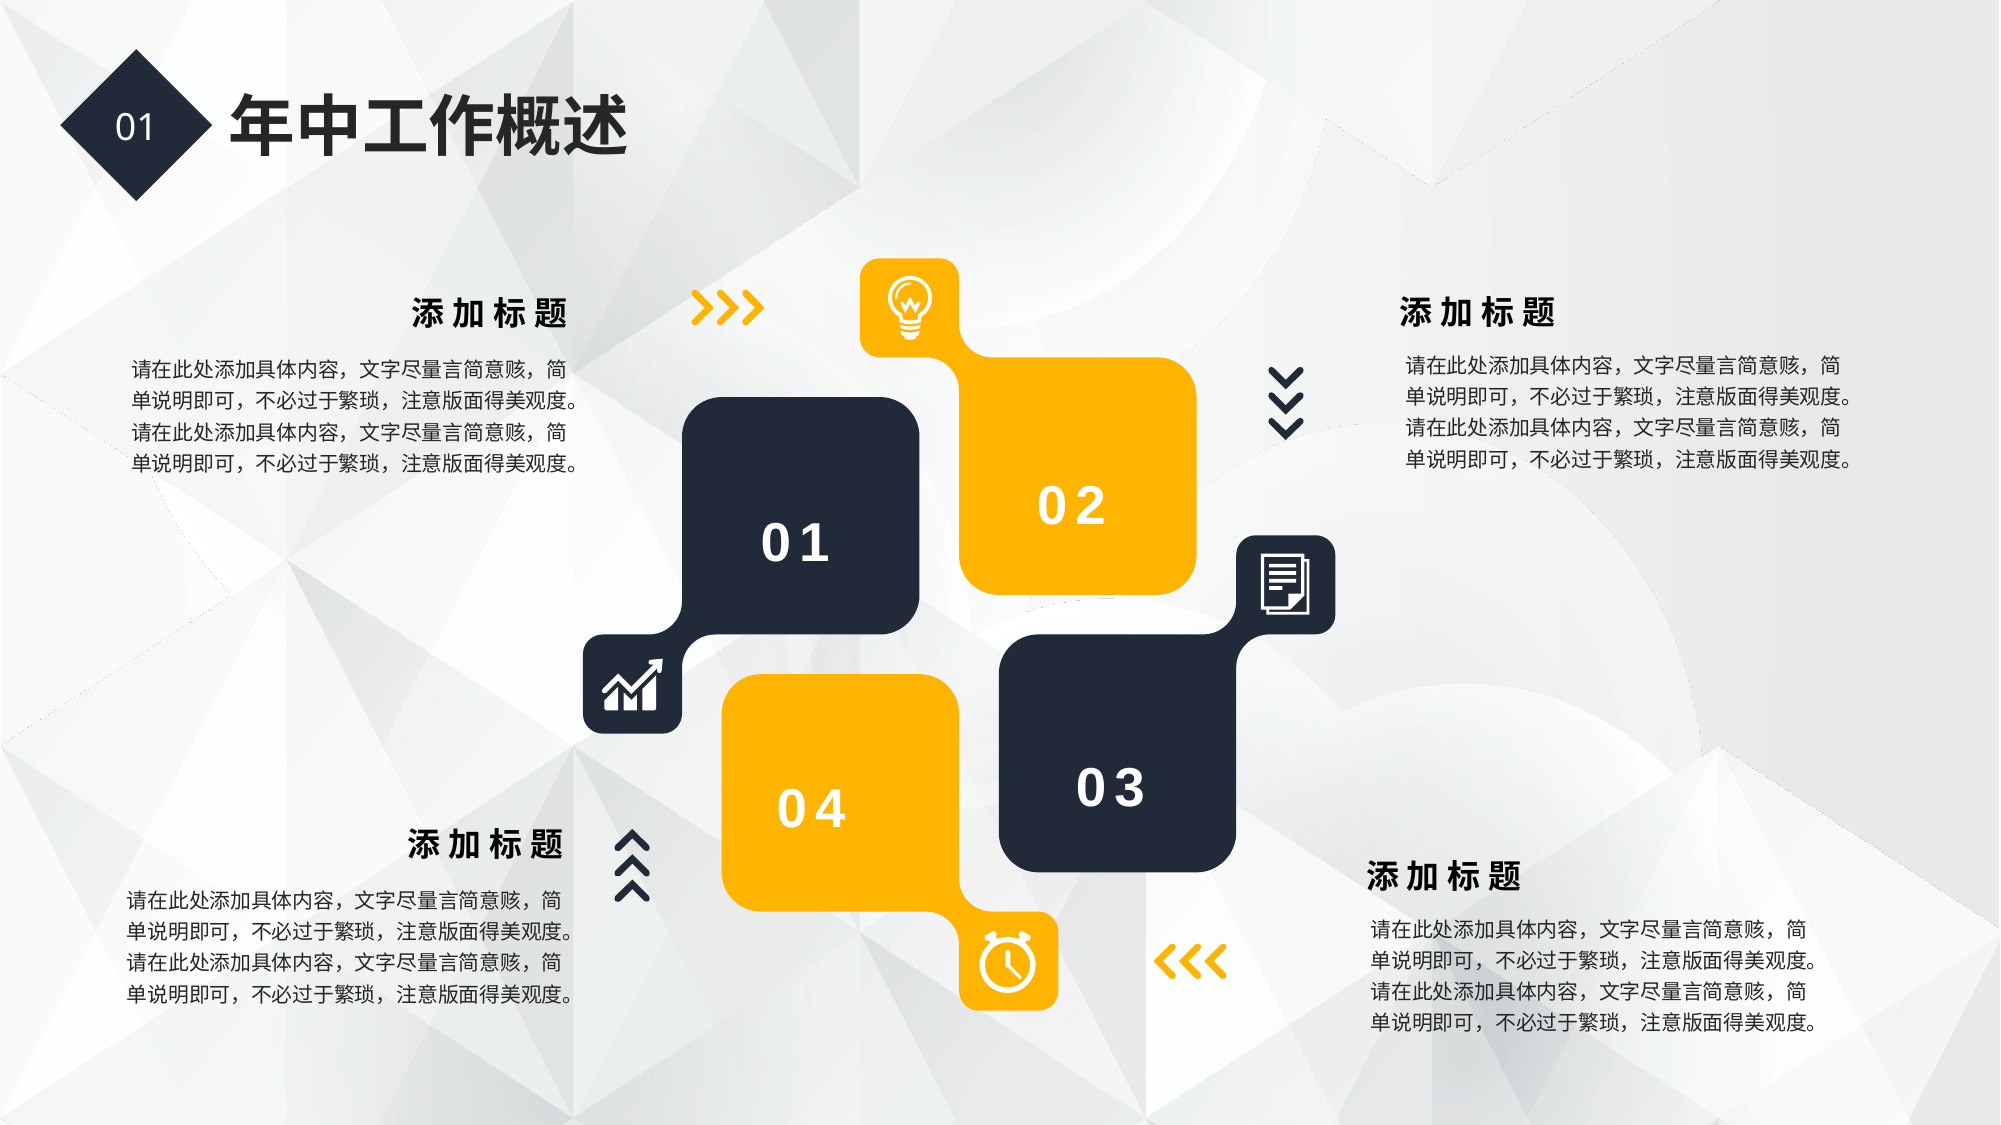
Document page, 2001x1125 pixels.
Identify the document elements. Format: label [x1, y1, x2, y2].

text_box [582, 258, 1336, 1011]
picture [0, 0, 2000, 1125]
text_box [60, 49, 836, 202]
